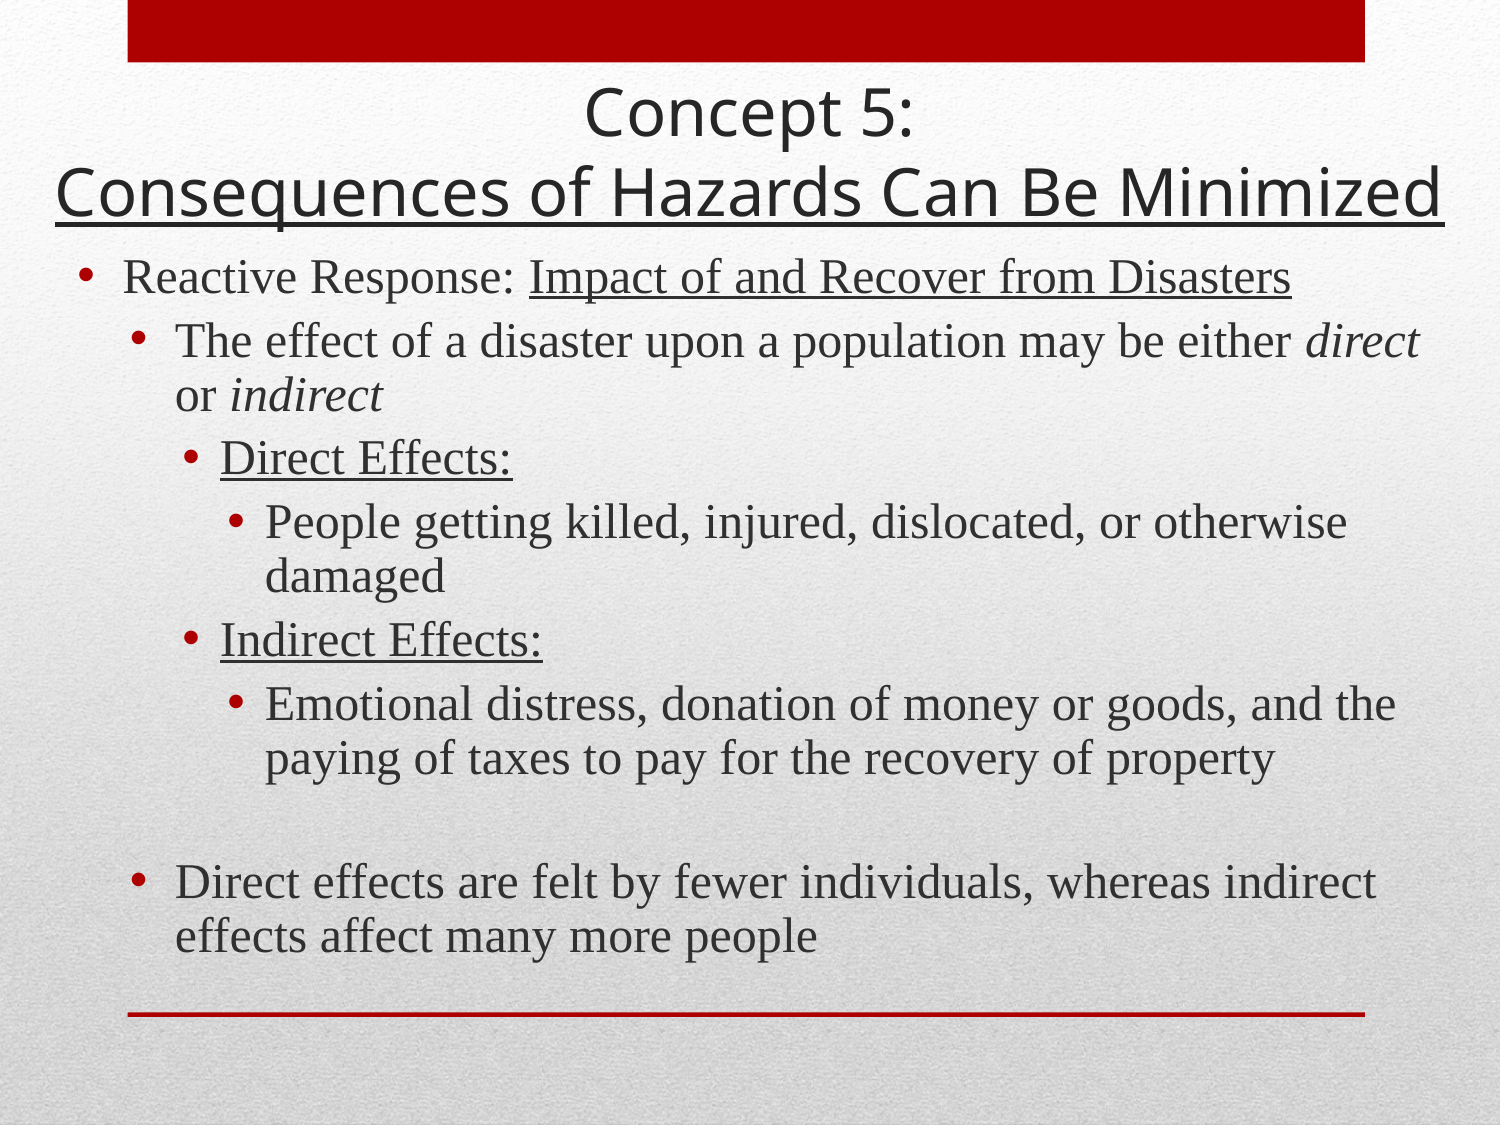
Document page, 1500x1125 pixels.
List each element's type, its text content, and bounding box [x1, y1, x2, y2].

list Reactive Response: Impact of and Recover from Disasters The effect of a disaster upon a population may be either direct or indirect Direct Effects: People getting killed, injured, dislocated, or otherwise damaged Indirect Effects: Emotional distress, donation of money or goods, and the paying of taxes to pay for the recovery of property Direct effects are felt by fewer individuals, whereas indirect effects affect many more people [62, 224, 1438, 1063]
title Concept 5: Consequences of Hazards Can Be Minimized [0, 50, 1500, 238]
